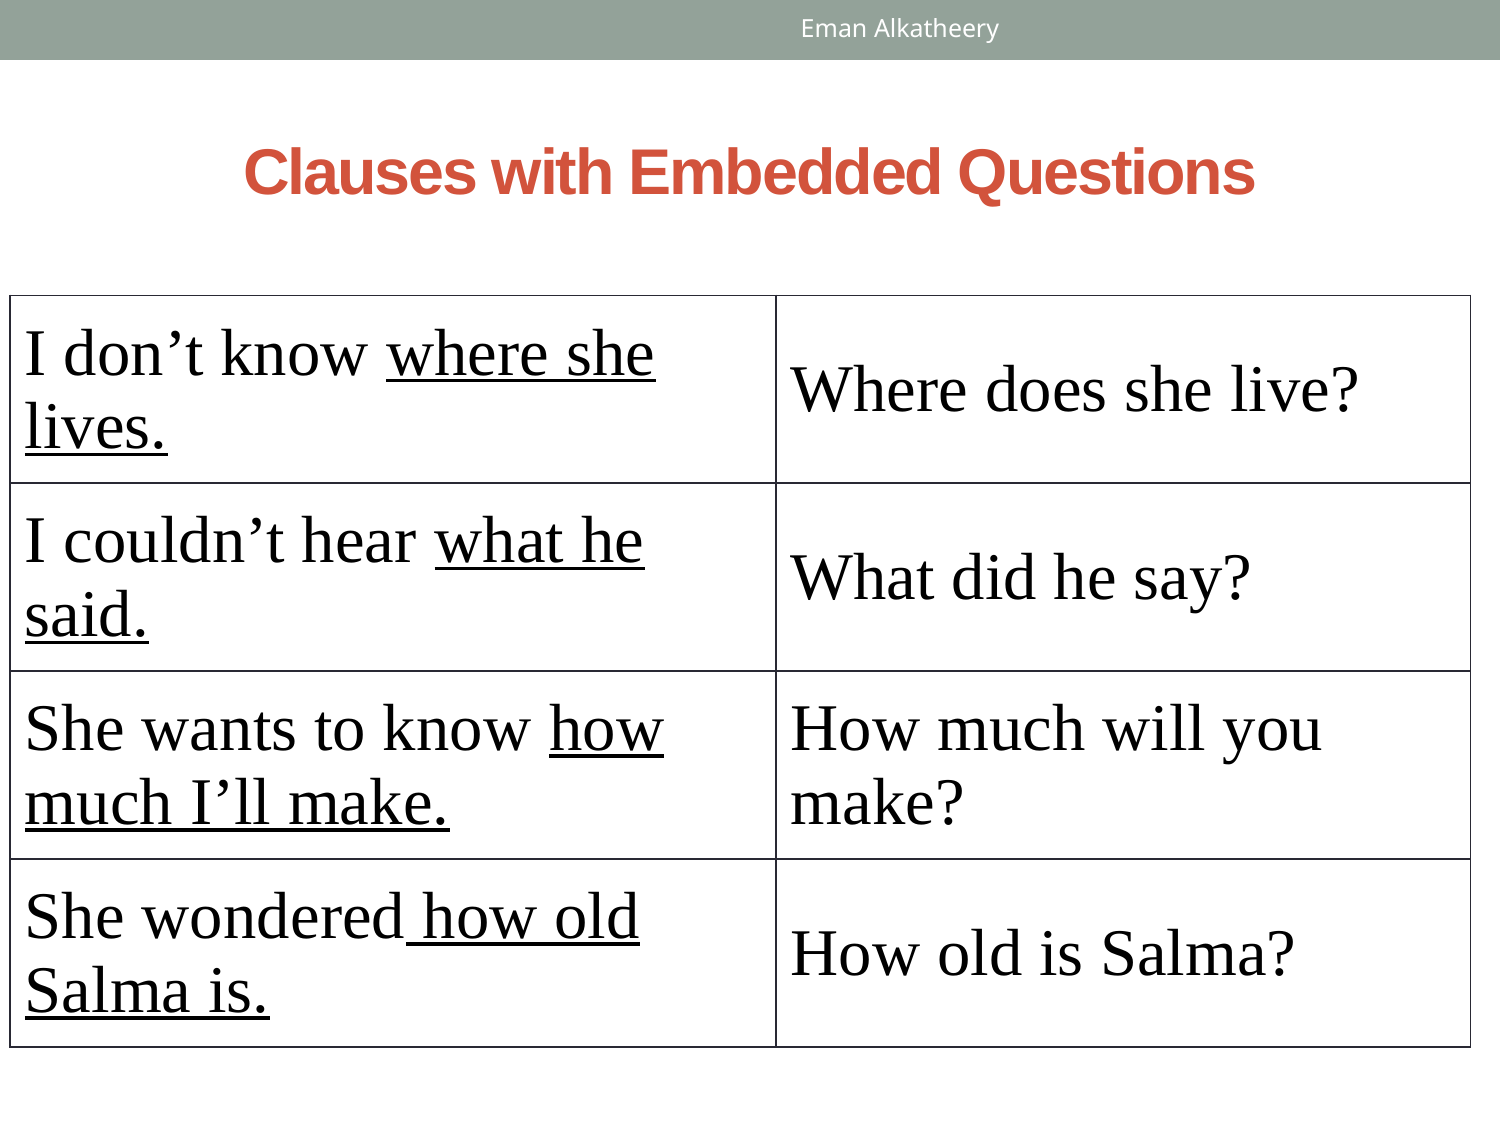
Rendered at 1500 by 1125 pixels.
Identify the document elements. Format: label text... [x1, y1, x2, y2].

table_cell She wants to know how much I’ll make. [11, 672, 775, 858]
table_cell She wondered how old Salma is. [11, 860, 775, 1046]
title Clauses with Embedded Questions [75, 87, 1425, 250]
table_cell How old is Salma? [777, 860, 1470, 1046]
table_cell What did he say? [777, 484, 1470, 670]
table_header I don’t know where she lives. [11, 296, 775, 482]
table_cell I couldn’t hear what he said. [11, 484, 775, 670]
table_cell How much will you make? [777, 672, 1470, 858]
table_header Where does she live? [777, 296, 1470, 482]
footer Eman Alkatheery [562, 3, 1238, 57]
